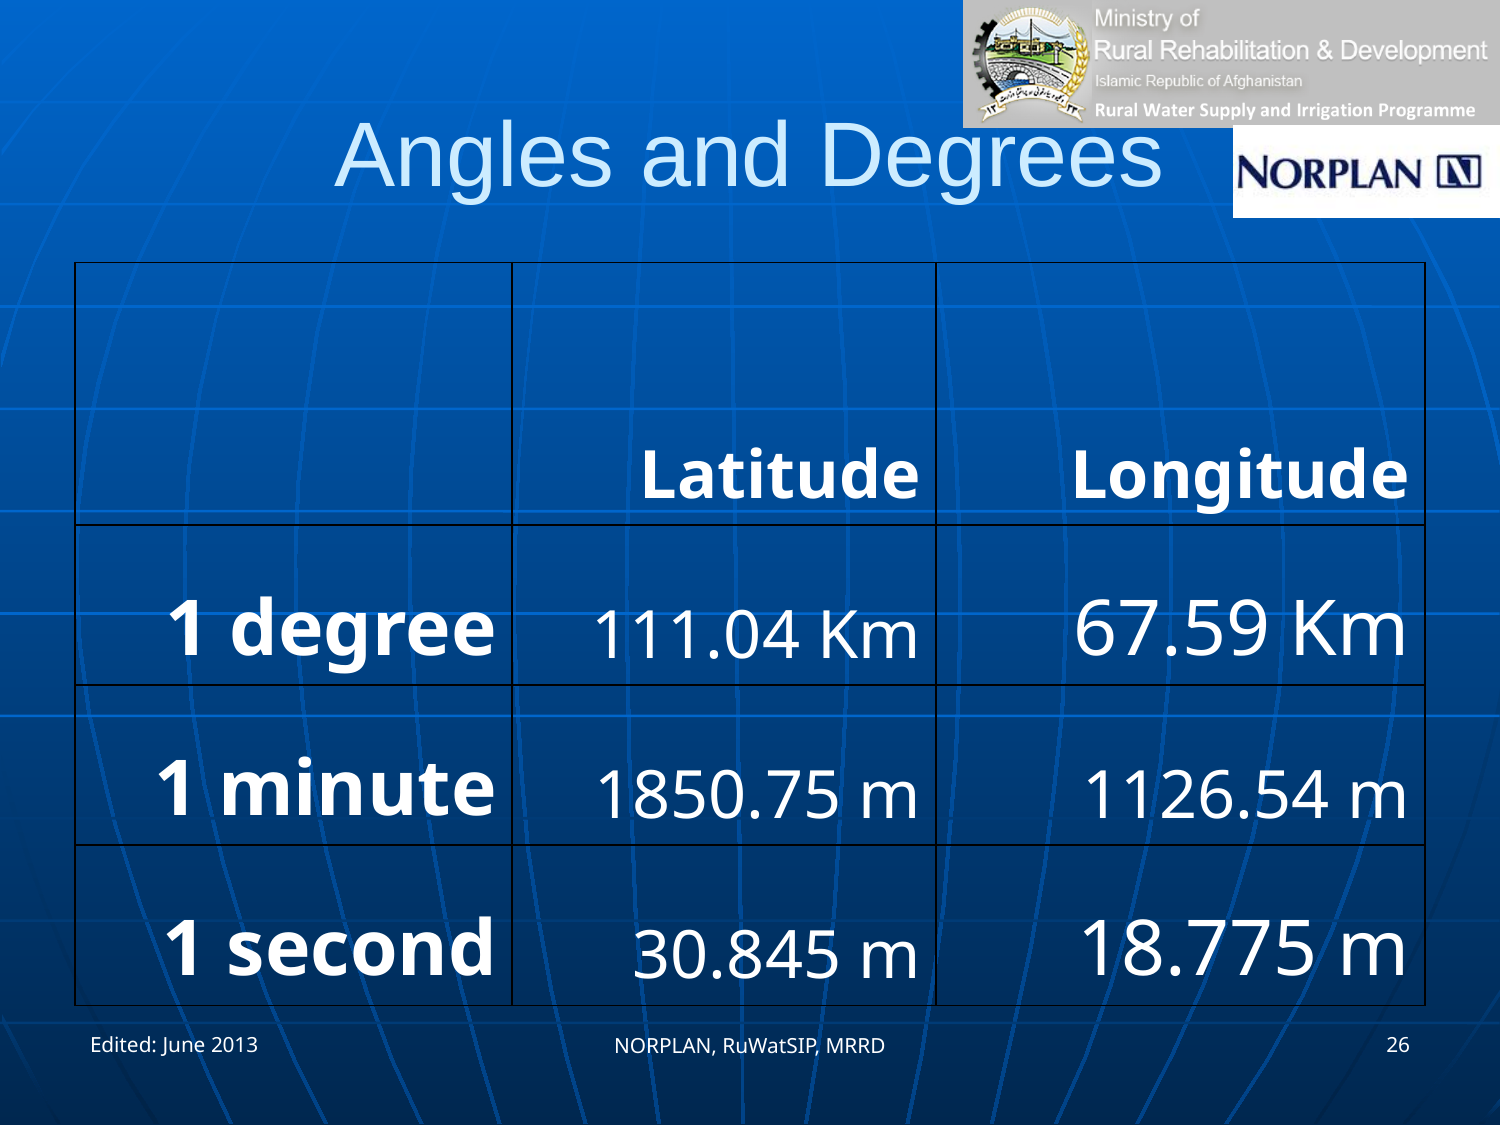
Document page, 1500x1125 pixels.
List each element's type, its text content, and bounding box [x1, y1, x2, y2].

table_cell 111.04 Km [513, 526, 935, 684]
slide_number 26 [1074, 1023, 1426, 1100]
picture [963, 0, 1500, 218]
table_header Latitude [513, 263, 935, 524]
table_cell 1 degree [76, 526, 511, 684]
table_cell 1126.54 m [937, 686, 1424, 844]
table_cell 30.845 m [513, 846, 935, 1005]
table_cell 1 minute [76, 686, 511, 844]
table_cell 1 second [76, 846, 511, 1005]
table_cell 1850.75 m [513, 686, 935, 844]
table_cell 67.59 Km [937, 526, 1424, 684]
footer NORPLAN, RuWatSIP, MRRD [512, 1024, 988, 1101]
table_header [76, 263, 511, 524]
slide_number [74, 1023, 426, 1100]
table_cell 18.775 m [937, 846, 1424, 1005]
table_header Longitude [937, 263, 1424, 524]
title Angles and Degrees [74, 56, 1426, 244]
